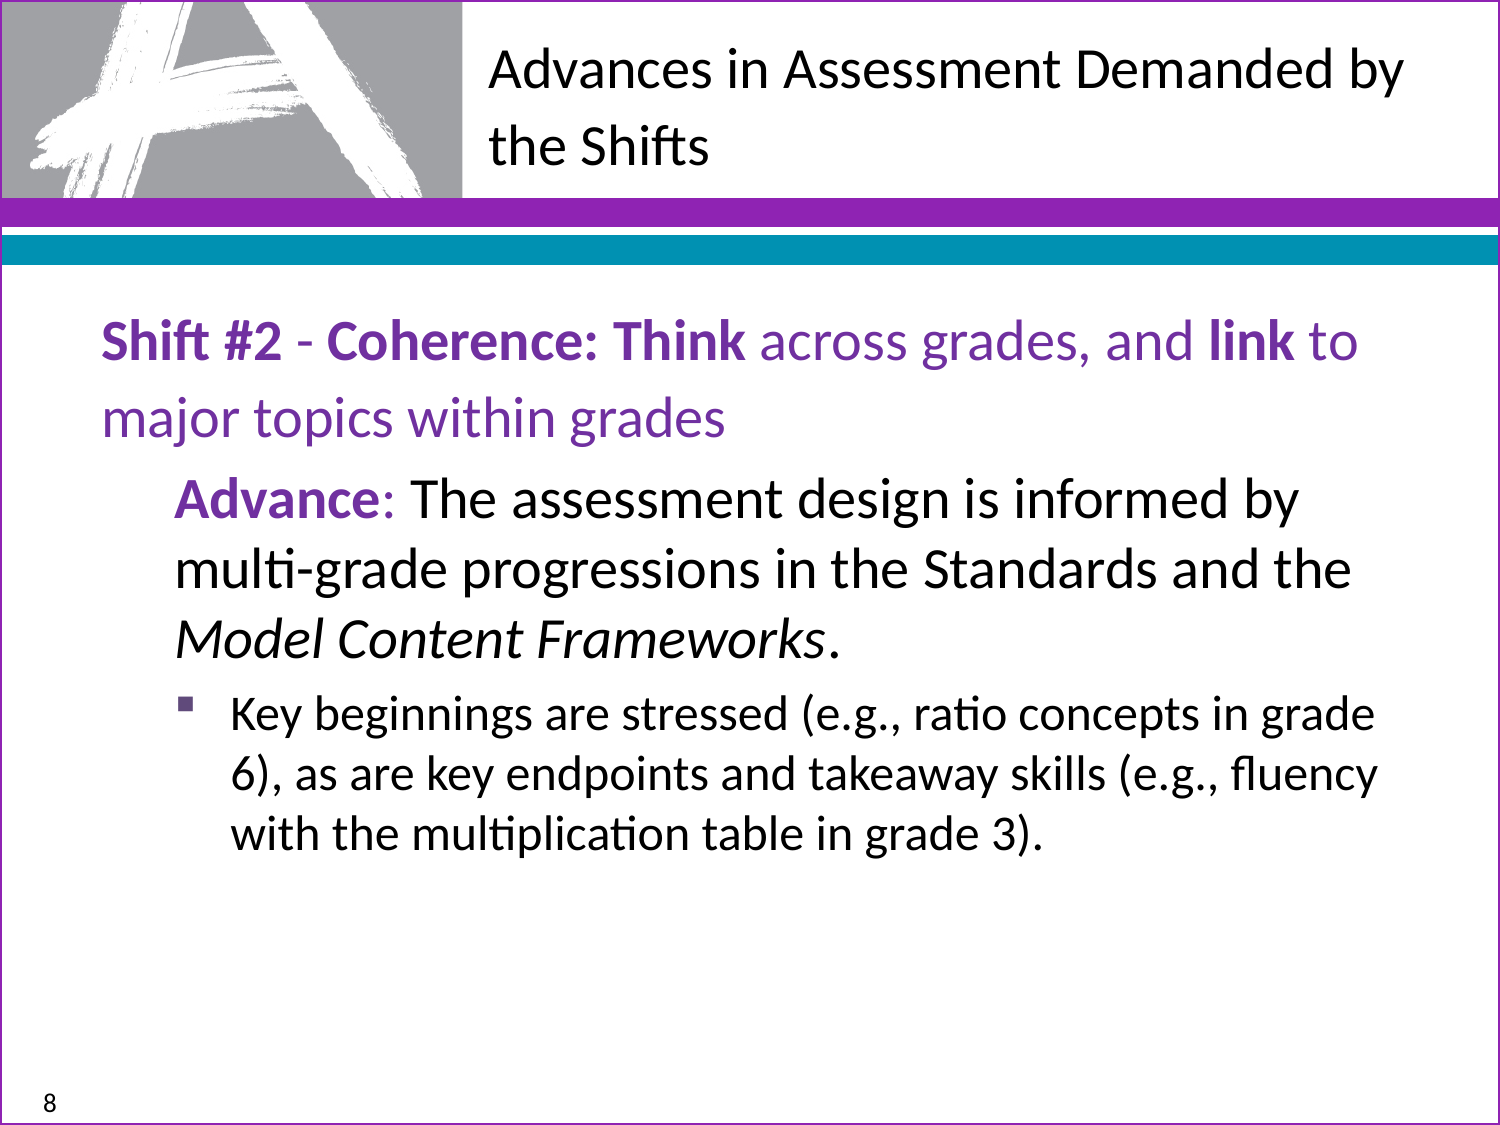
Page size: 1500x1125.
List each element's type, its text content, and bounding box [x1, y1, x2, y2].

title Advances in Assessment Demanded by the Shifts [462, 0, 1500, 200]
picture [2, 2, 462, 198]
list Shift #2 - Coherence: Think across grades, and link to major topics within grades Advance: The assessment design is informed by multi-grade progressions in the Standards and the Model Content Frameworks. Key beginnings are stressed (e.g., ratio concepts in grade 6), as are key endpoints and takeaway skills (e.g., fluency with the multiplication table in grade 3). [75, 287, 1450, 913]
slide_number 8 [0, 1077, 100, 1125]
